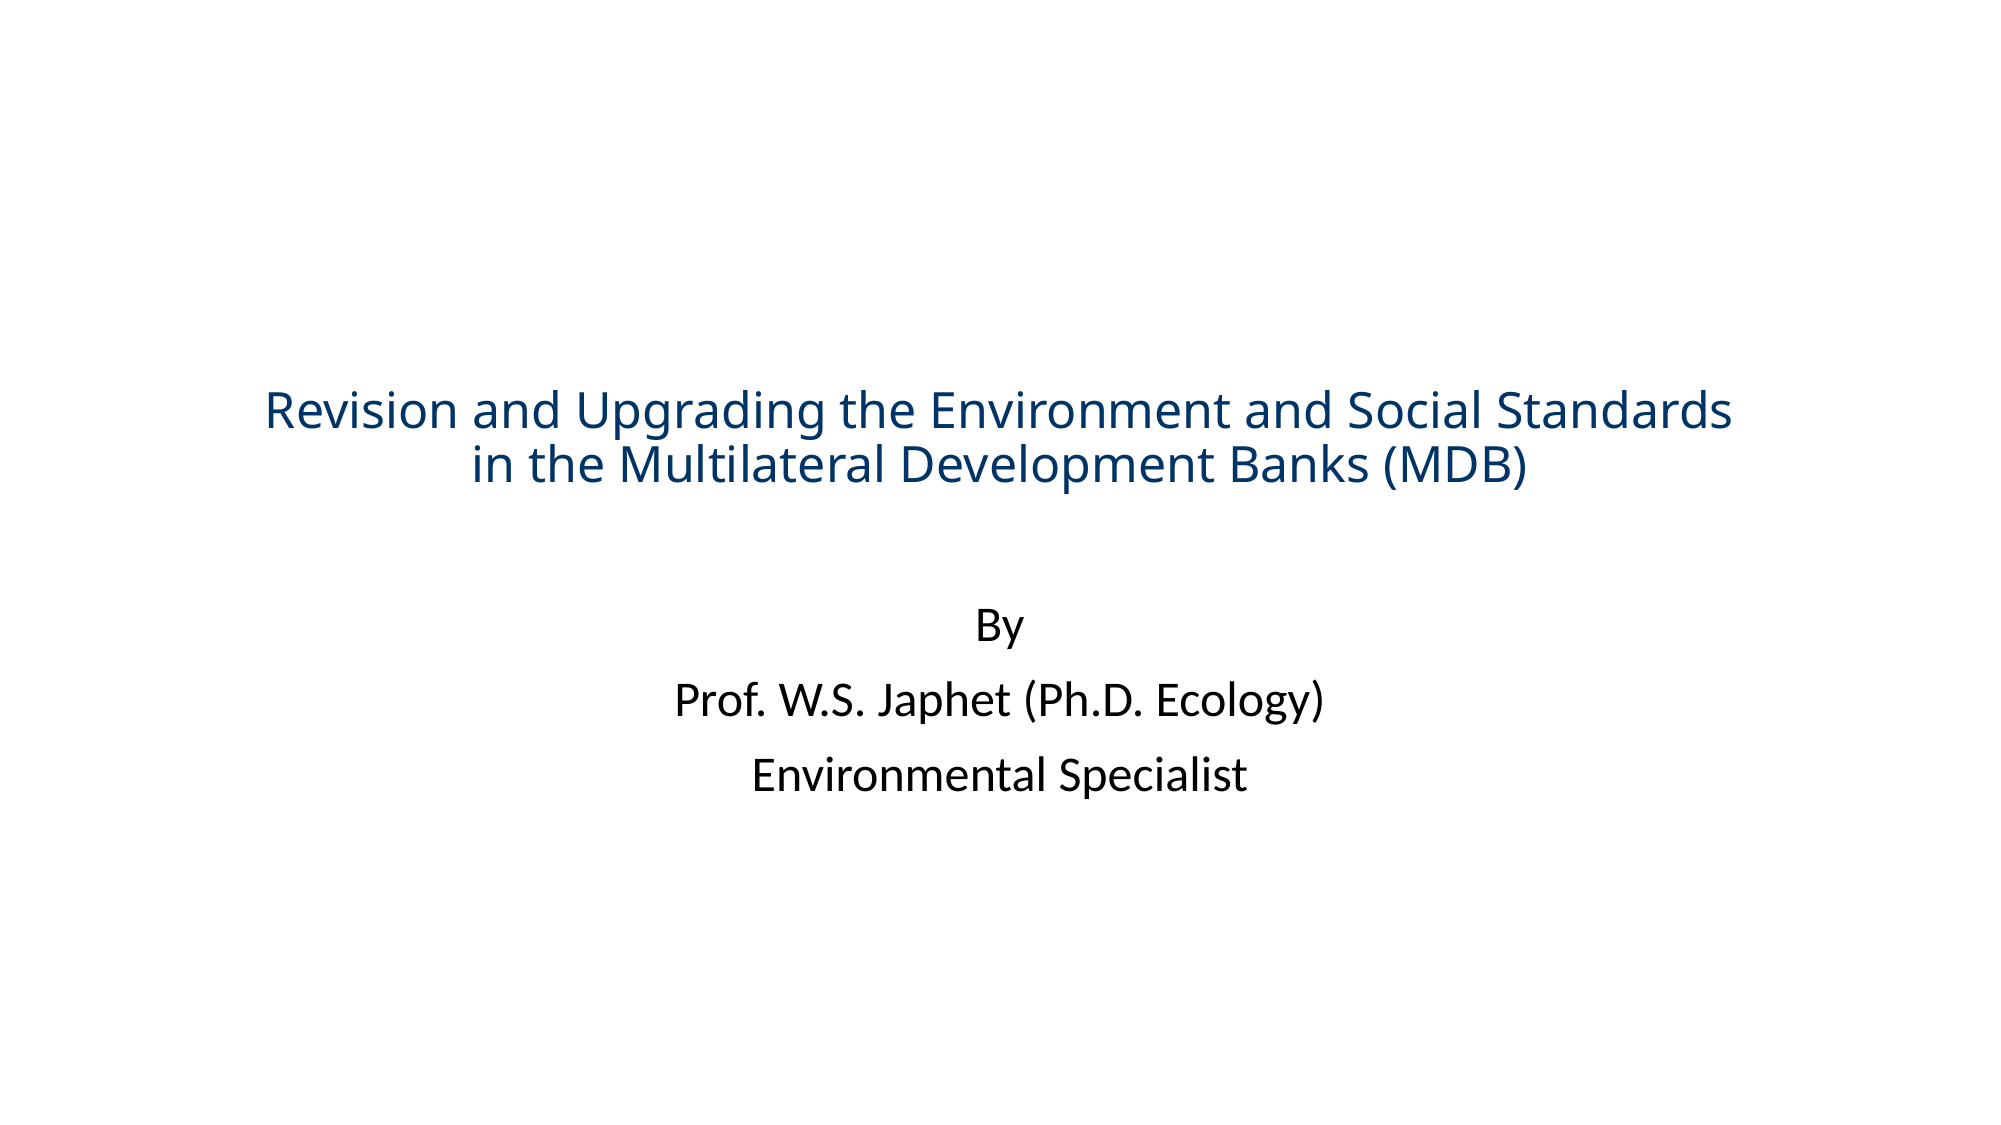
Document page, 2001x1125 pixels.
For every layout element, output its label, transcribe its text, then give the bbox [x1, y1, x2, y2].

title Revision and Upgrading the Environment and Social Standards in the Multilateral Development Banks (MDB) [249, 184, 1750, 576]
subtitle By Prof. W.S. Japhet (Ph.D. Ecology) Environmental Specialist [249, 590, 1750, 863]
